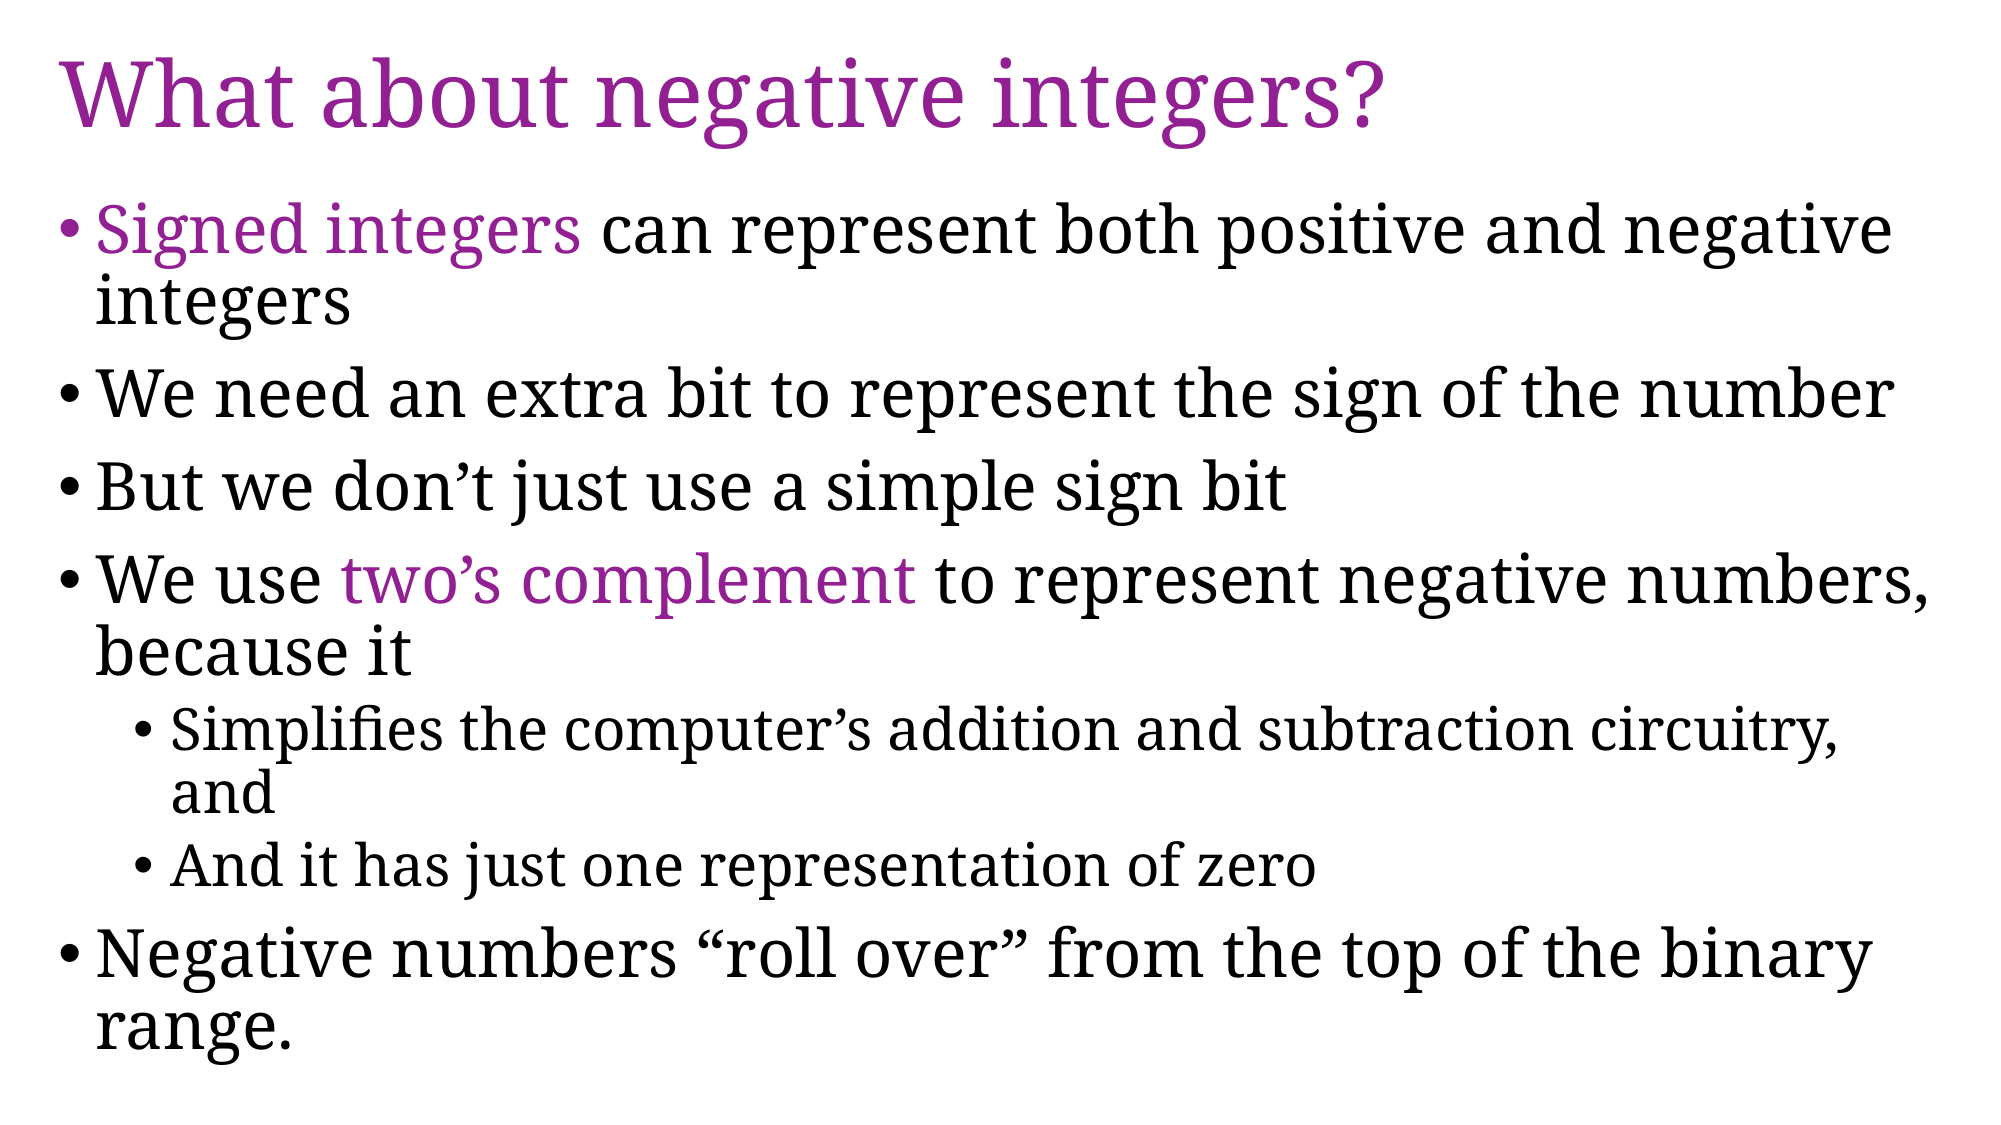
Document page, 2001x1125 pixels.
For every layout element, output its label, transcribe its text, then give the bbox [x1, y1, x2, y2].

title What about negative integers? [43, 25, 1953, 171]
list Signed integers can represent both positive and negative integers We need an extra bit to represent the sign of the number But we don’t just use a simple sign bit We use two’s complement to represent negative numbers, because it Simplifies the computer’s addition and subtraction circuitry, and And it has just one representation of zero Negative numbers “roll over” from the top of the binary range. [43, 188, 1953, 1106]
